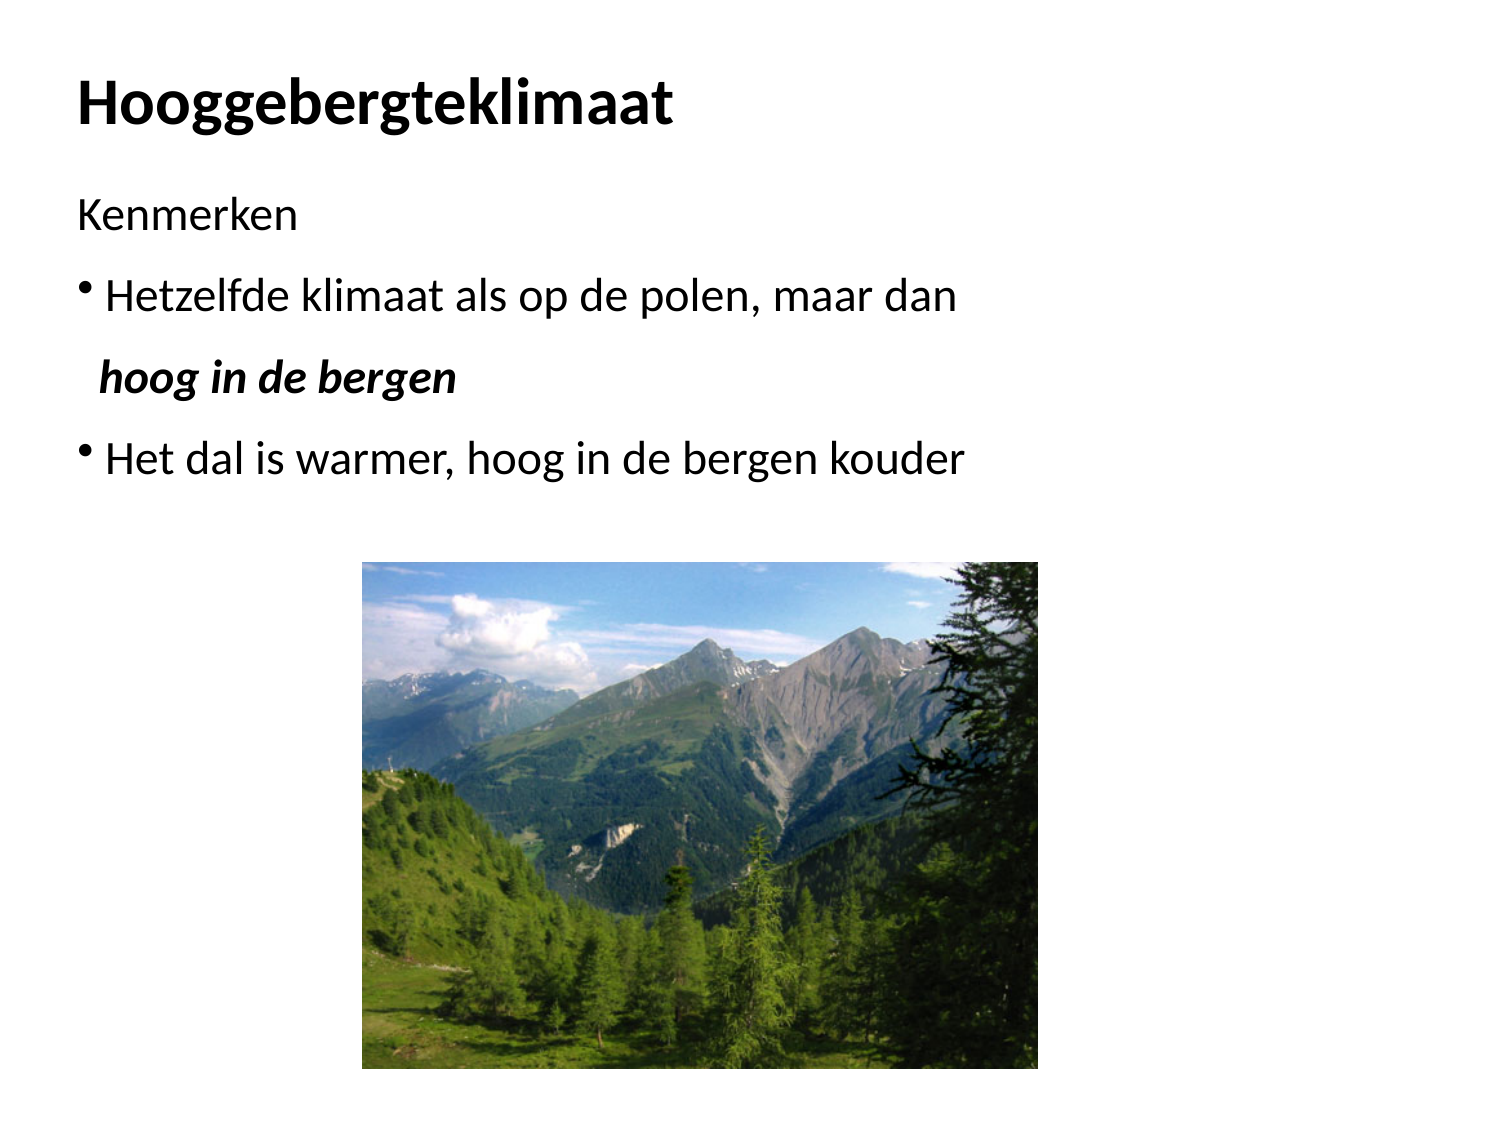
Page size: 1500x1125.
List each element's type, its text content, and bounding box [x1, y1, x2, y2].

text_box Kenmerken Hetzelfde klimaat als op de polen, maar dan hoog in de bergen Het dal is warmer, hoog in de bergen kouder [62, 175, 1185, 492]
text_box Hooggebergteklimaat [62, 49, 1315, 145]
picture [362, 562, 1038, 1070]
